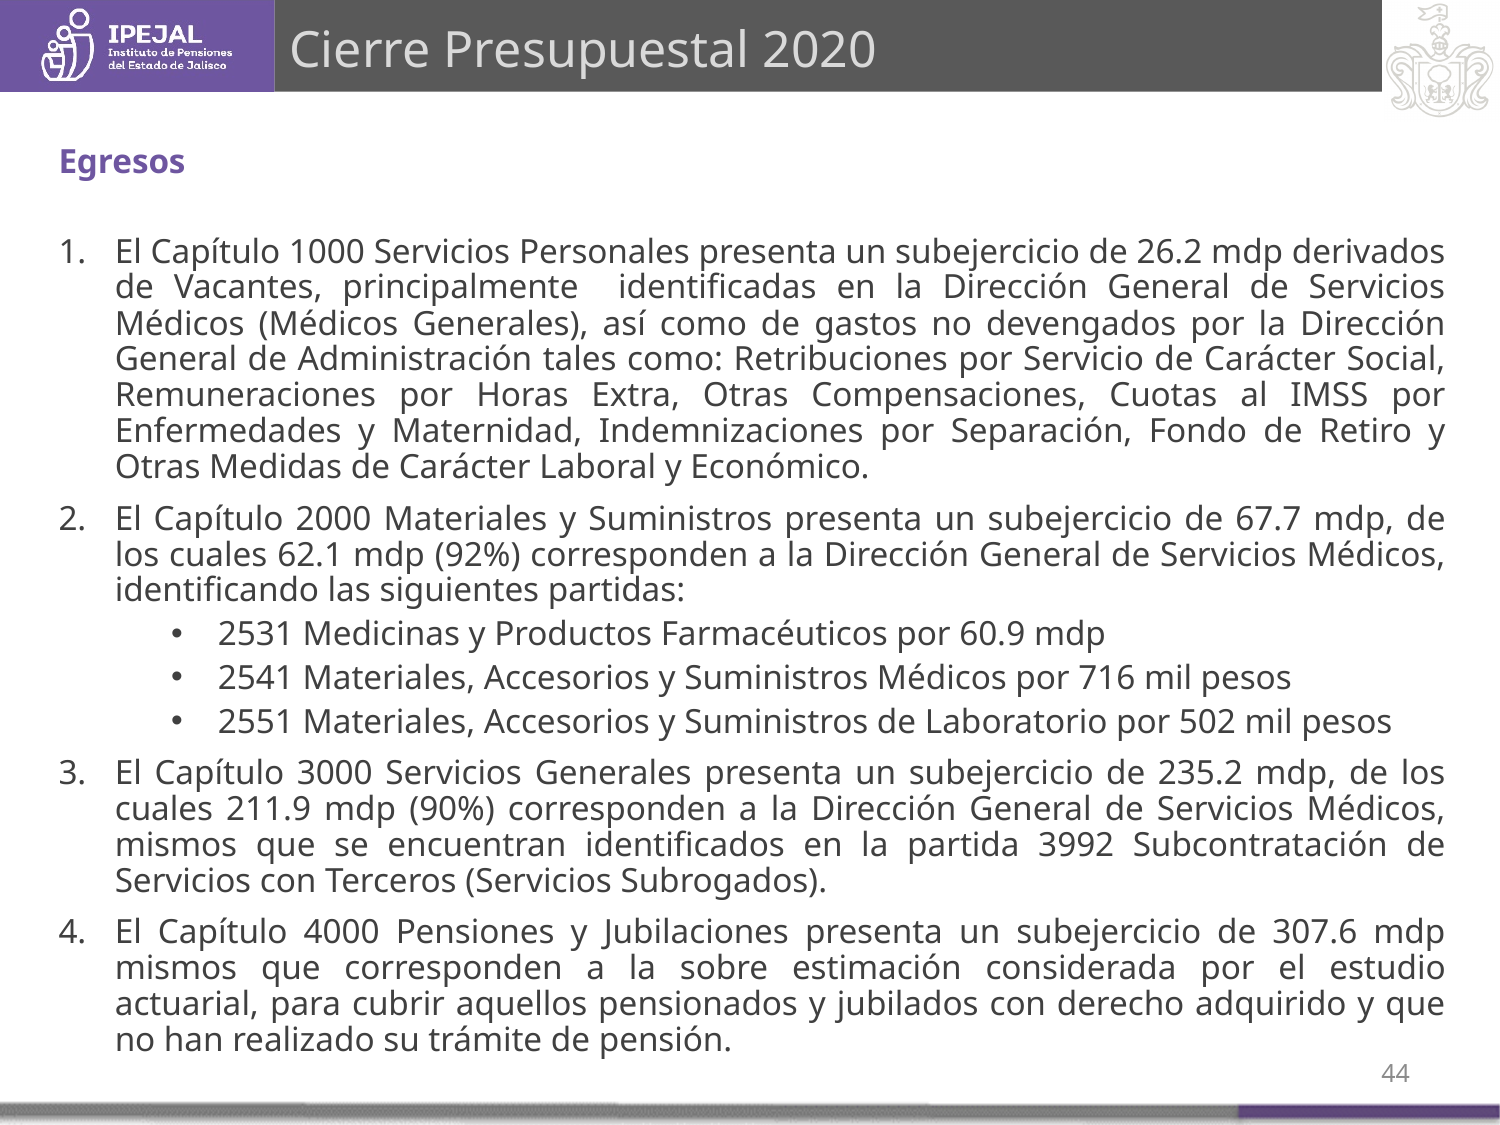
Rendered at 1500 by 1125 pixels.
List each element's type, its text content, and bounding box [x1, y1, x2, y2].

text_box Cierre Presupuestal 2020 [274, 16, 1386, 102]
list El Capítulo 1000 Servicios Personales presenta un subejercicio de 26.2 mdp derivados de Vacantes, principalmente identificadas en la Dirección General de Servicios Médicos (Médicos Generales), así como de gastos no devengados por la Dirección General de Administración tales como: Retribuciones por Servicio de Carácter Social, Remuneraciones por Horas Extra, Otras Compensaciones, Cuotas al IMSS por Enfermedades y Maternidad, Indemnizaciones por Separación, Fondo de Retiro y Otras Medidas de Carácter Laboral y Económico. El Capítulo 2000 Materiales y Suministros presenta un subejercicio de 67.7 mdp, de los cuales 62.1 mdp (92%) corresponden a la Dirección General de Servicios Médicos, identificando las siguientes partidas: 2531 Medicinas y Productos Farmacéuticos por 60.9 mdp 2541 Materiales, Accesorios y Suministros Médicos por 716 mil pesos 2551 Materiales, Accesorios y Suministros de Laboratorio por 502 mil pesos El Capítulo 3000 Servicios Generales presenta un subejercicio de 235.2 mdp, de los cuales 211.9 mdp (90%) corresponden a la Dirección General de Servicios Médicos, mismos que se encuentran identificados en la partida 3992 Subcontratación de Servicios con Terceros (Servicios Subrogados). El Capítulo 4000 Pensiones y Jubilaciones presenta un subejercicio de 307.6 mdp mismos que corresponden a la sobre estimación considerada por el estudio actuarial, para cubrir aquellos pensionados y jubilados con derecho adquirido y que no han realizado su trámite de pensión. [43, 227, 1463, 1038]
list Egresos [43, 137, 1461, 206]
picture [0, 1096, 1500, 1125]
picture [0, 0, 275, 92]
slide_number 44 [1074, 1042, 1425, 1103]
